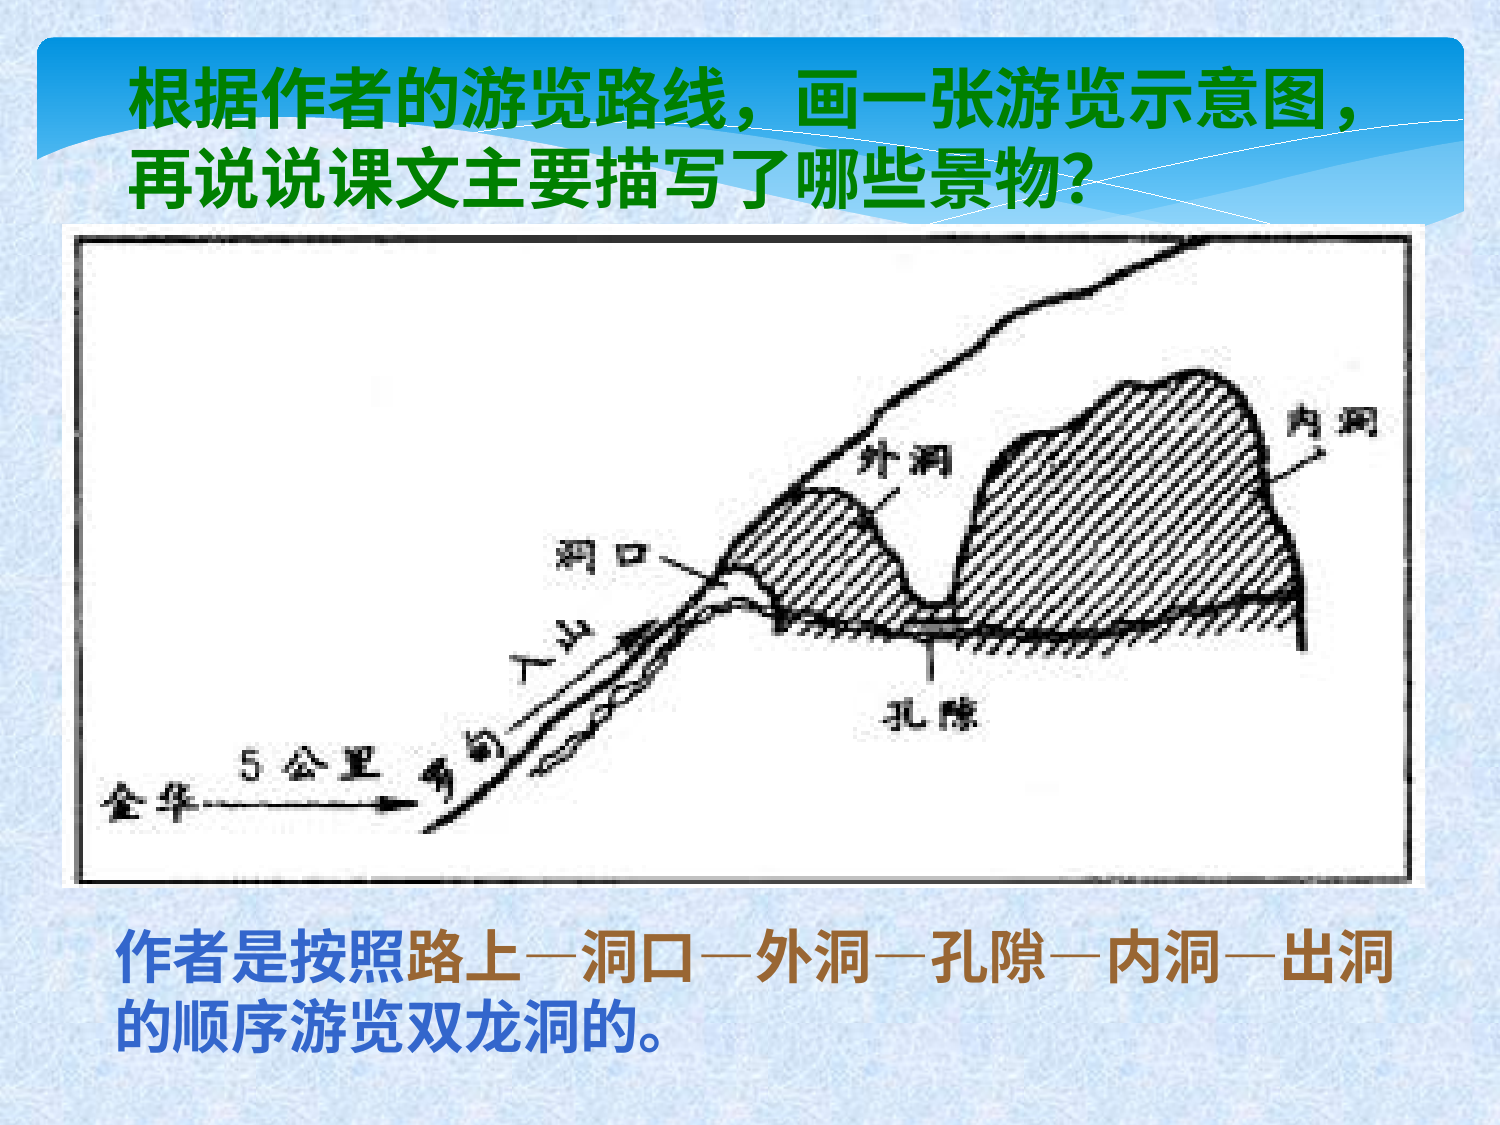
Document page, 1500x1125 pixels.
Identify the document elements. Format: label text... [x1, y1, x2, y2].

text_box 根据作者的游览路线，画一张游览示意图，再说说课文主要描写了哪些景物？ [112, 49, 1400, 222]
picture [0, 0, 1500, 1125]
text_box 作者是按照路上—洞口—外洞—孔隙—内洞—出洞的顺序游览双龙洞的。 [99, 912, 1425, 1068]
